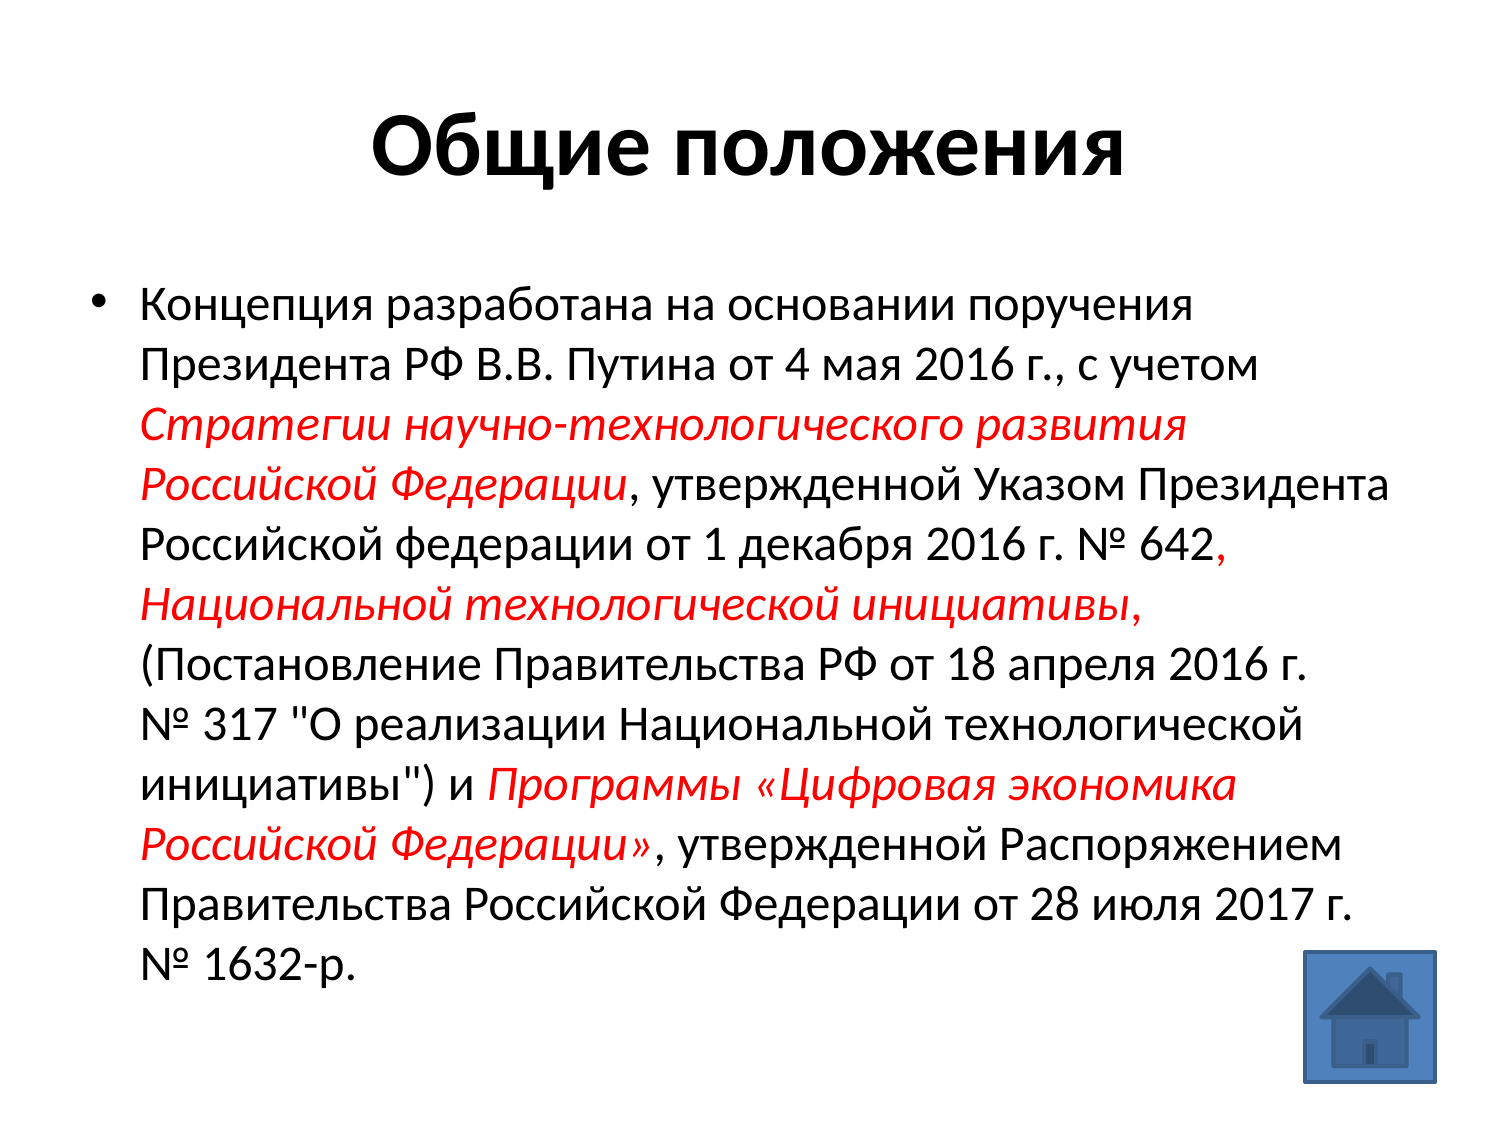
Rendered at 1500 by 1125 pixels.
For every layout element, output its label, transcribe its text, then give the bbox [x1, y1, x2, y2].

list Концепция разработана на основании поручения Президента РФ В.В. Путина от 4 мая 2016 г., с учетом Стратегии научно-технологического развития Российской Федерации, утвержденной Указом Президента Российской федерации от 1 декабря 2016 г. № 642, Национальной технологической инициативы, (Постановление Правительства РФ от 18 апреля 2016 г. № 317 "О реализации Национальной технологической инициативы") и Программы «Цифровая экономика Российской Федерации», утвержденной Распоряжением Правительства Российской Федерации от 28 июля 2017 г. № 1632-р. [75, 262, 1425, 1005]
text_box [1303, 950, 1437, 1084]
title Общие положения [75, 45, 1425, 233]
